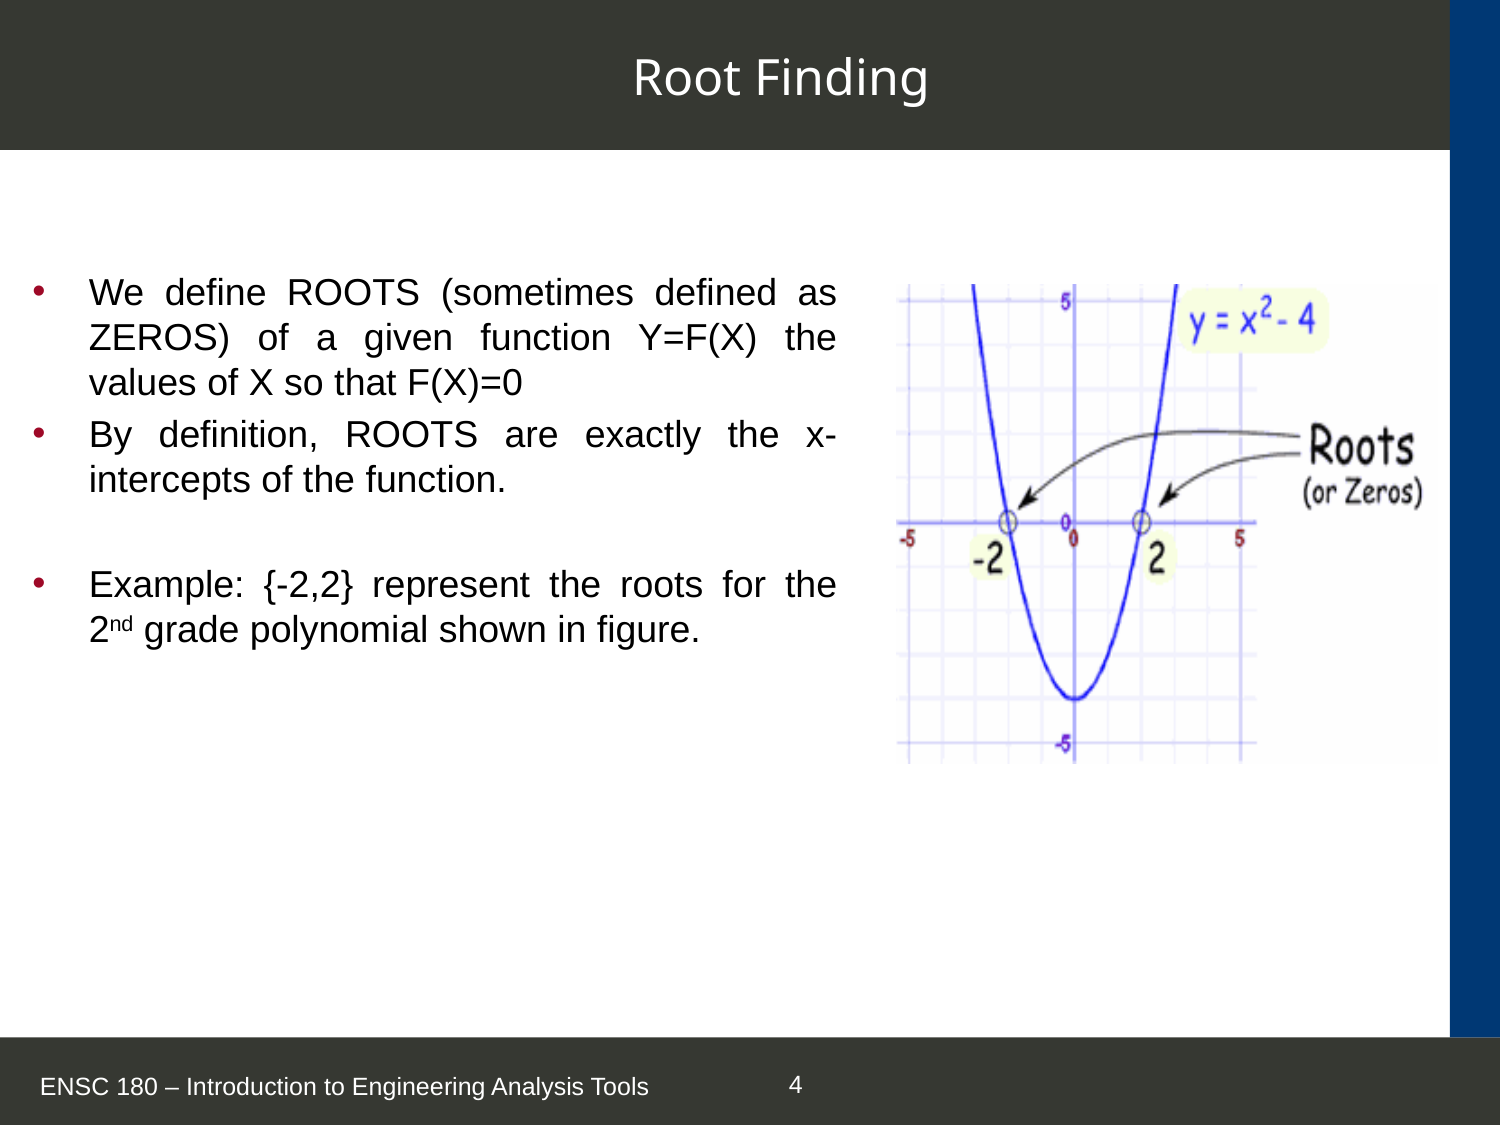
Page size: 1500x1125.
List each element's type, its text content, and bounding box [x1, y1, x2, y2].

footer ENSC 180 – Introduction to Engineering Analysis Tools [24, 1062, 678, 1108]
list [896, 284, 1439, 764]
list We define ROOTS (sometimes defined as ZEROS) of a given function Y=F(X) the values of X so that F(X)=0 By definition, ROOTS are exactly the x-intercepts of the function. Example: {-2,2} represent the roots for the 2nd grade polynomial shown in figure. [17, 207, 853, 961]
title Root Finding [112, 37, 1451, 138]
